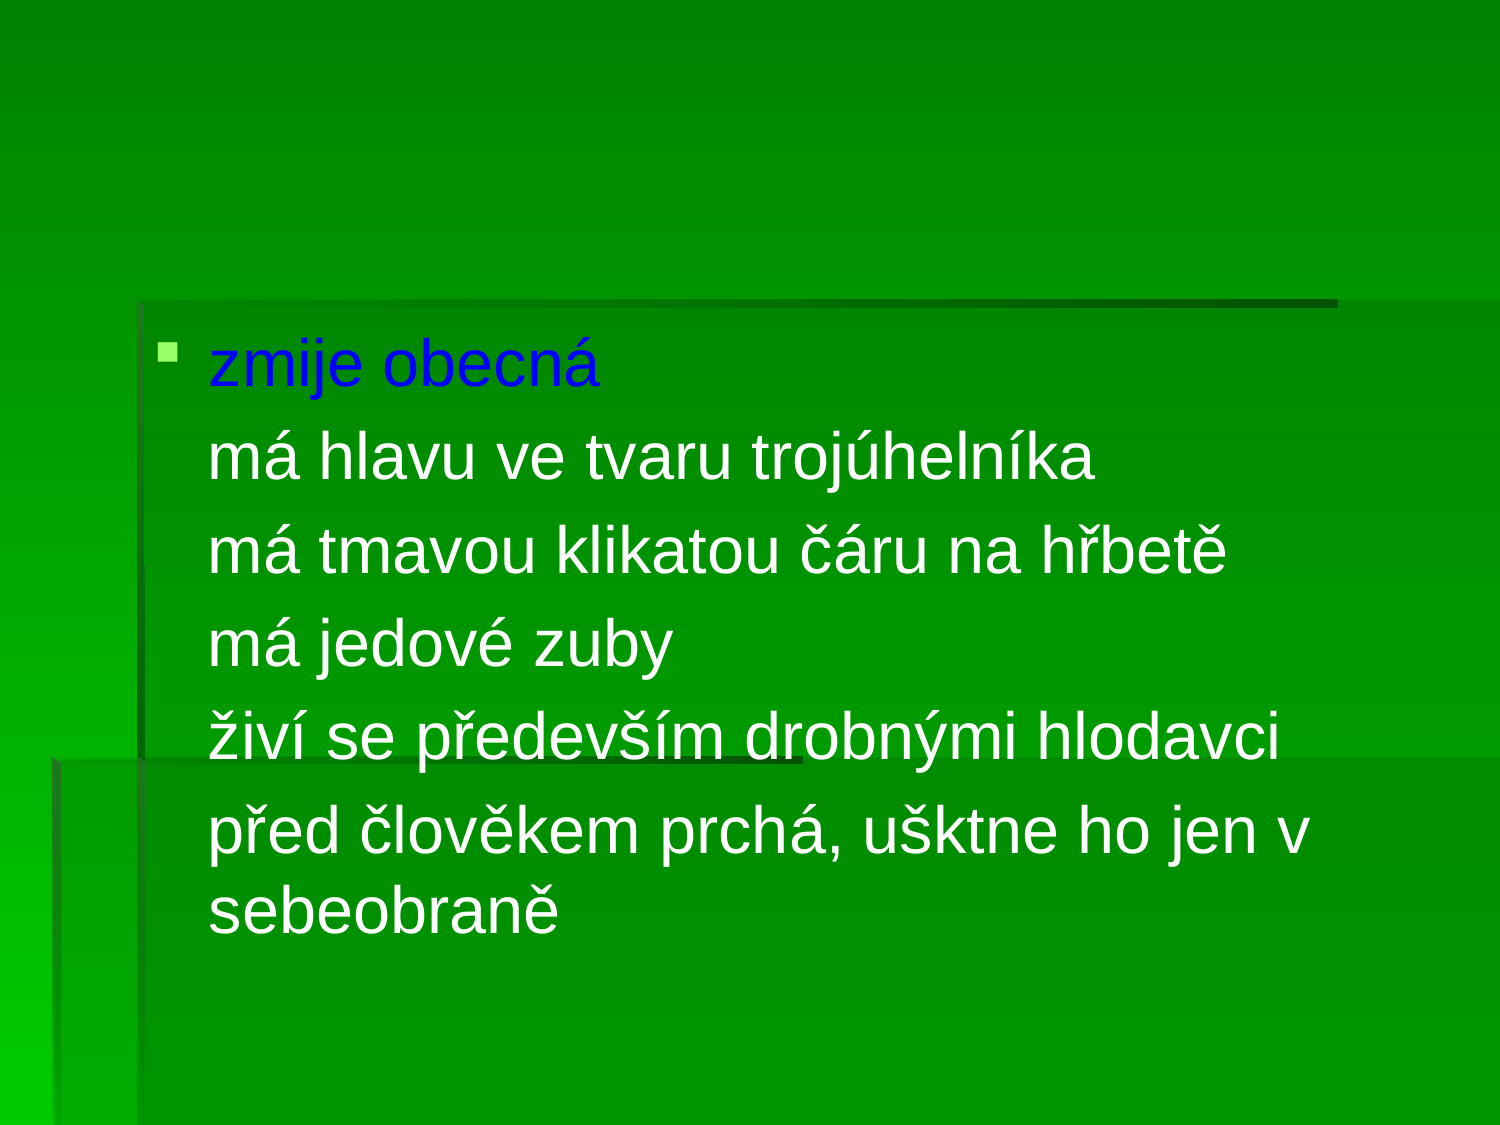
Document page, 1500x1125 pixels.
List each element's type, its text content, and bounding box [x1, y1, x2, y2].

list zmije obecná má hlavu ve tvaru trojúhelníka má tmavou klikatou čáru na hřbetě má jedové zuby živí se především drobnými hlodavci před člověkem prchá, ušktne ho jen v sebeobraně [137, 312, 1452, 1001]
